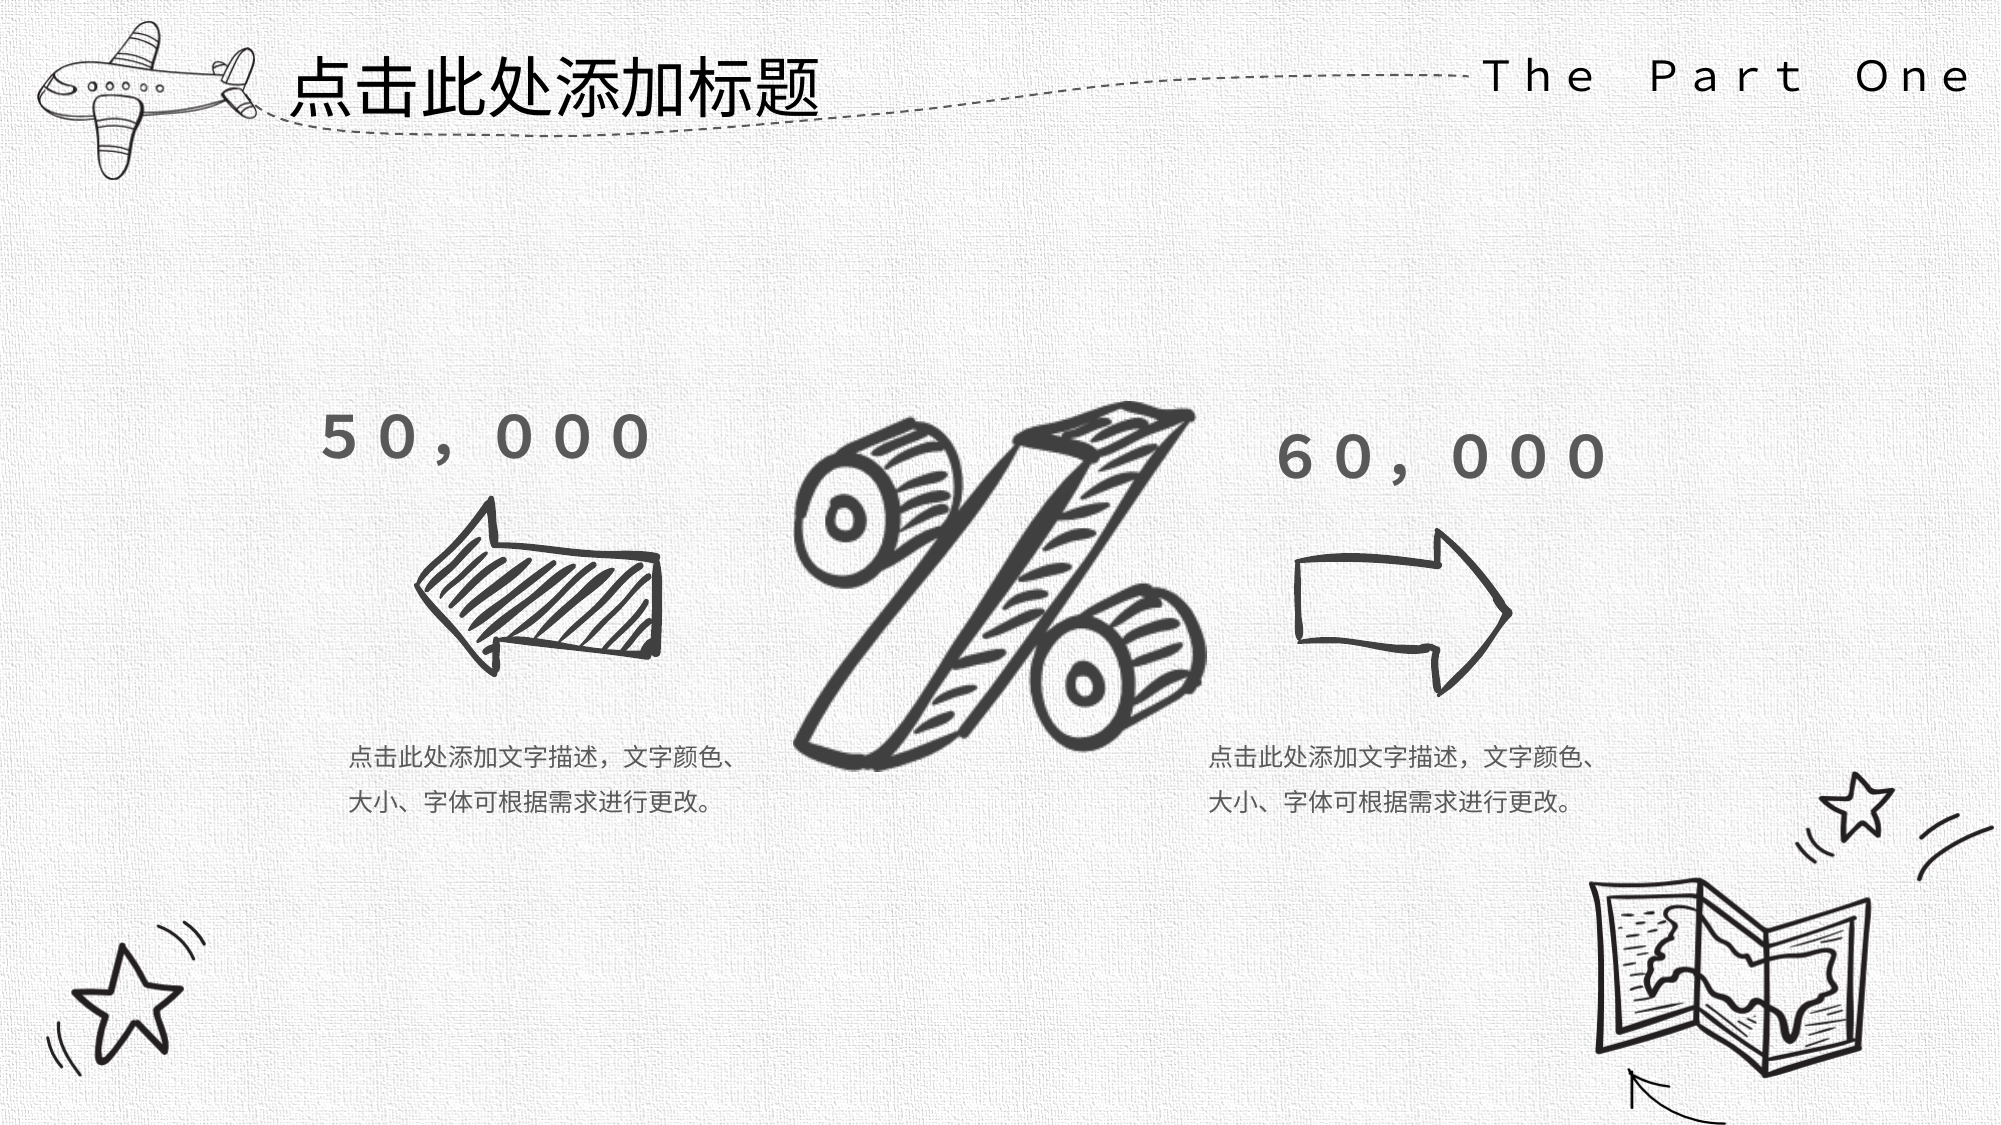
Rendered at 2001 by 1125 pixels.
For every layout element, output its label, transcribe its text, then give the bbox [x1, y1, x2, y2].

text_box 点击此处添加文字描述，文字颜色、大小、字体可根据需求进行更改。 [333, 718, 752, 824]
picture [0, 0, 2001, 1125]
text_box 点击此处添加文字描述，文字颜色、大小、字体可根据需求进行更改。 [1193, 718, 1613, 824]
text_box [412, 494, 664, 679]
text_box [37, 21, 2000, 180]
text_box [1294, 527, 1513, 698]
text_box ５０，０００ [295, 393, 730, 478]
text_box ６０，０００ [1251, 412, 1686, 498]
